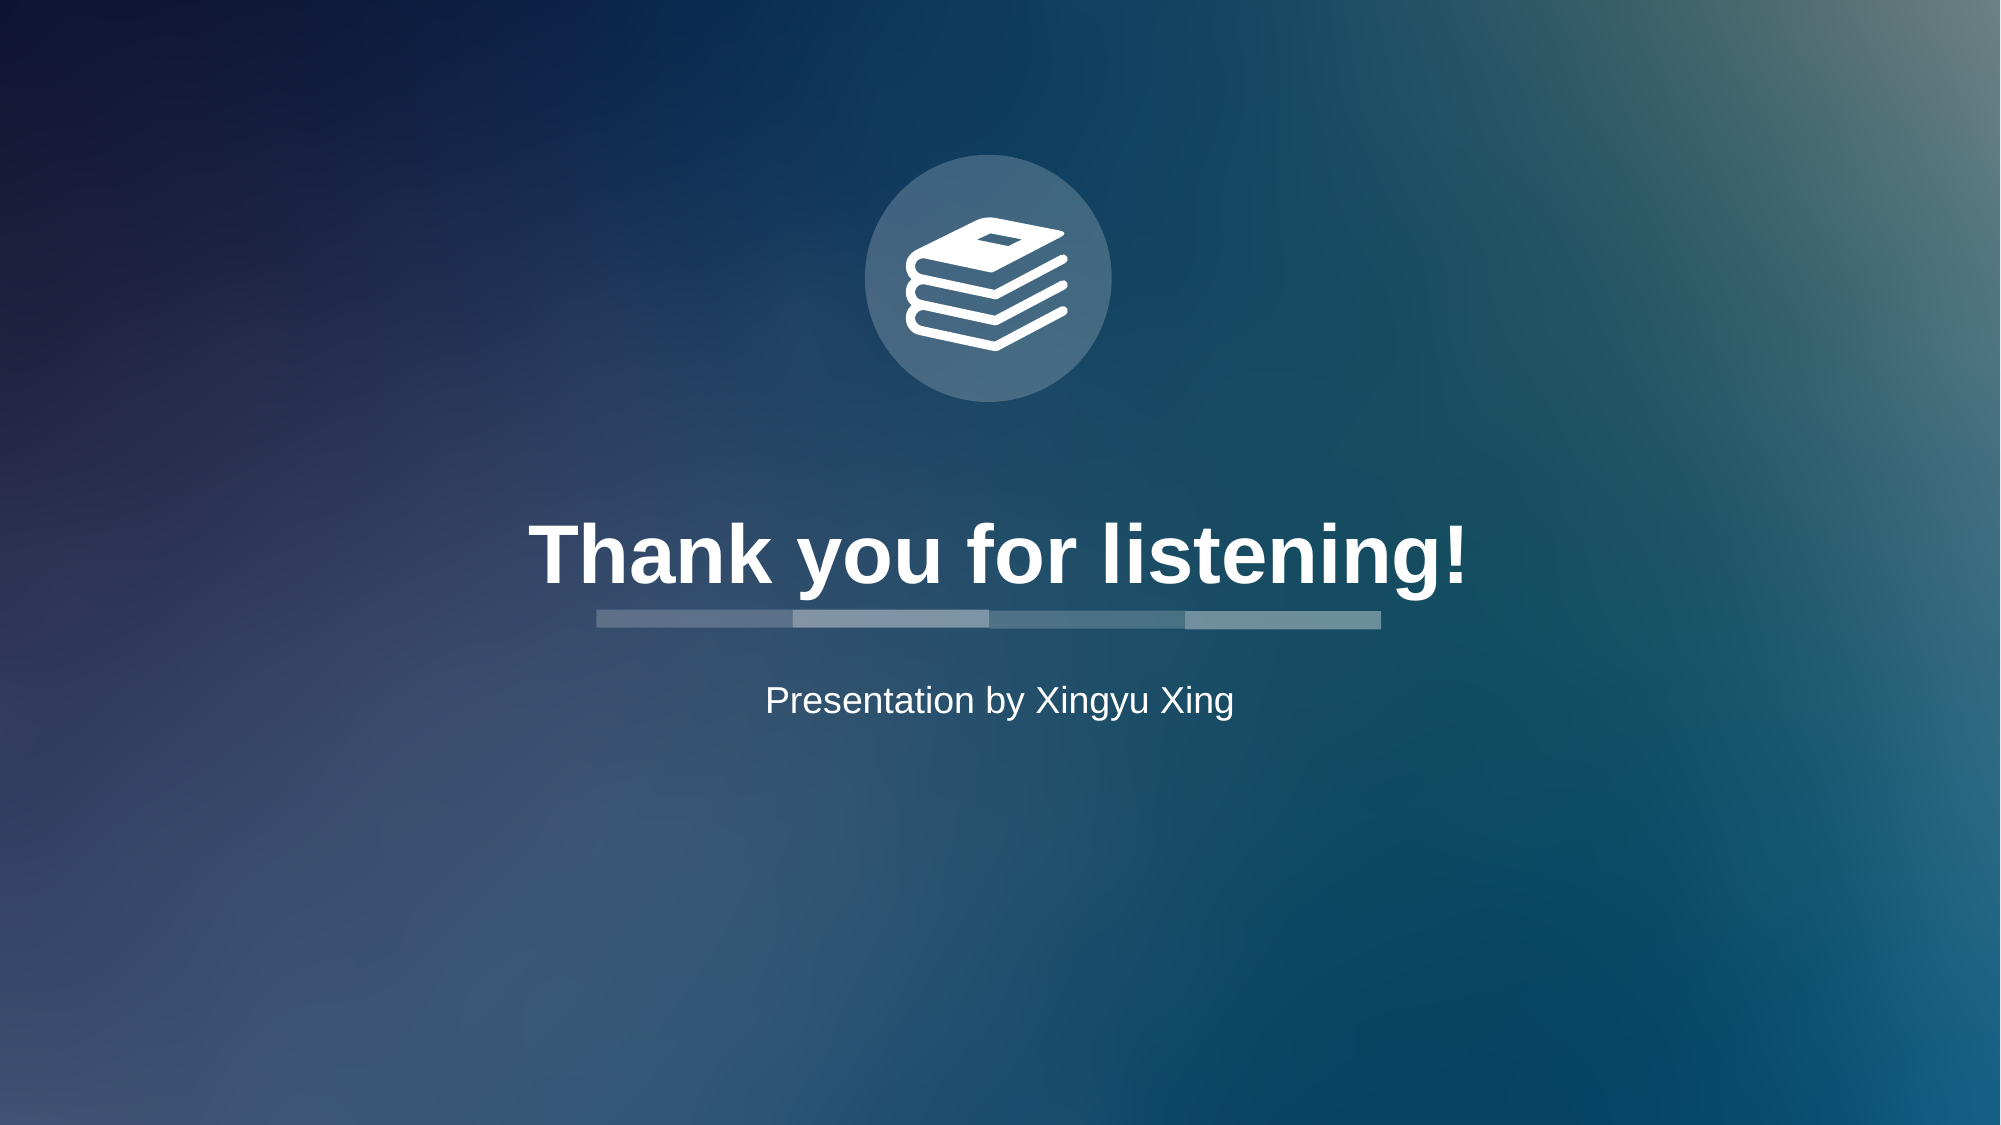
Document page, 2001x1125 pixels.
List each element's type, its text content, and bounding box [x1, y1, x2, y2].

text_box Presentation by Xingyu Xing [740, 668, 1260, 729]
text_box [595, 609, 792, 629]
text_box [1184, 610, 1382, 630]
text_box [864, 154, 1112, 402]
text_box Thank you for listening! [395, 492, 1605, 608]
text_box [792, 609, 990, 629]
picture [0, 0, 2001, 1125]
text_box [988, 610, 1184, 630]
